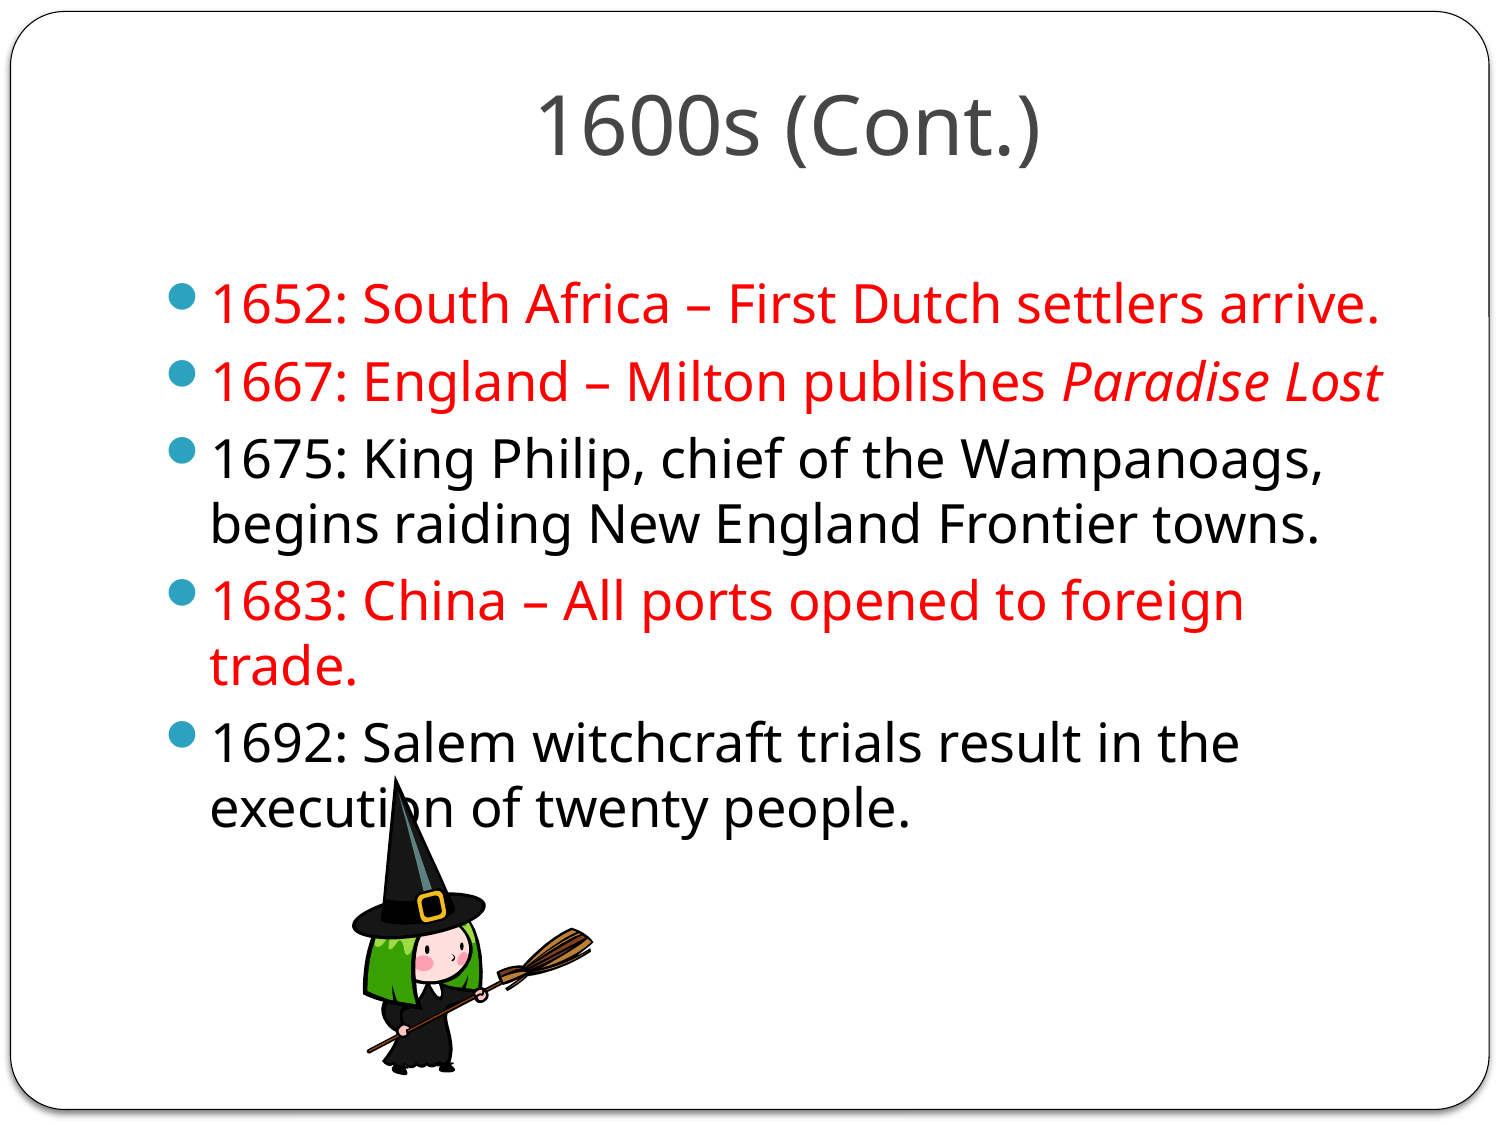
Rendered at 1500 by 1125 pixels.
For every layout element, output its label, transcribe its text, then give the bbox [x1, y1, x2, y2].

list 1652: South Africa – First Dutch settlers arrive. 1667: England – Milton publishes Paradise Lost 1675: King Philip, chief of the Wampanoags, begins raiding New England Frontier towns. 1683: China – All ports opened to foreign trade. 1692: Salem witchcraft trials result in the execution of twenty people. [150, 262, 1425, 1013]
picture [349, 774, 594, 1076]
title 1600s (Cont.) [150, 0, 1425, 188]
